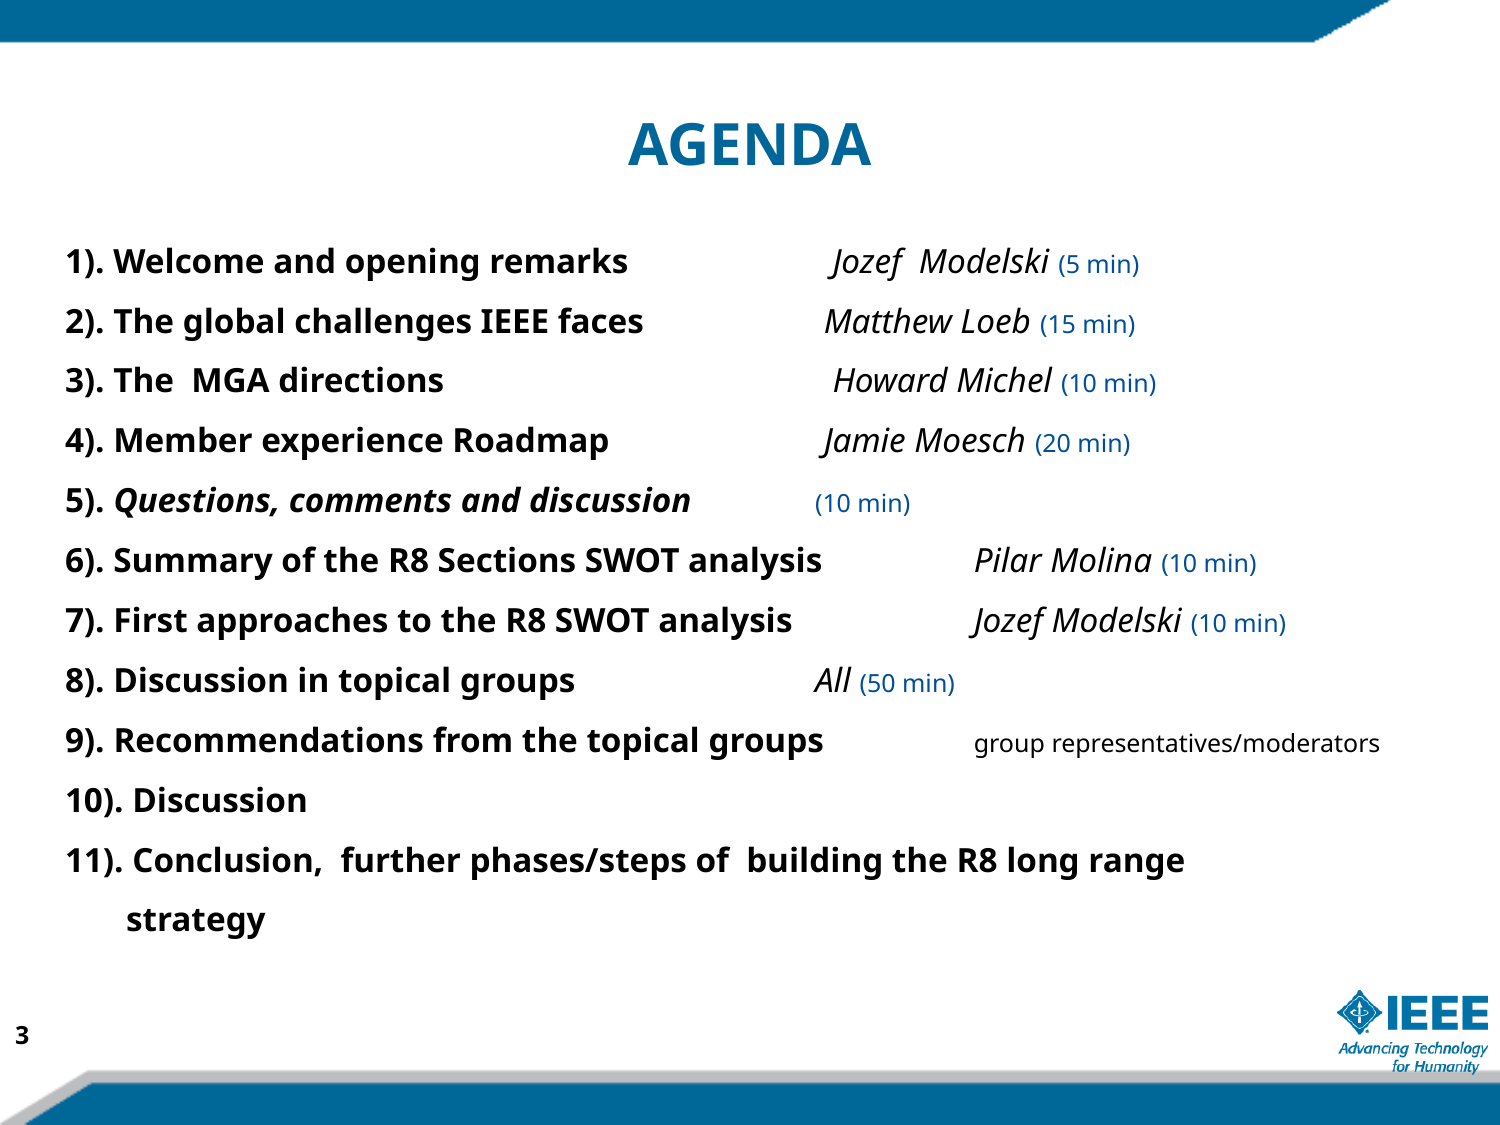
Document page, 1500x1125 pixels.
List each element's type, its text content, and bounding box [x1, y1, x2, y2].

picture [0, 0, 1500, 1125]
title AGENDA [112, 99, 1388, 201]
slide_number 3 [0, 1012, 113, 1073]
list 1). Welcome and opening remarks Jozef Modelski (5 min) 2). The global challenges IEEE faces Matthew Loeb (15 min) 3). The MGA directions Howard Michel (10 min) 4). Member experience Roadmap Jamie Moesch (20 min) 5). Questions, comments and discussion (10 min) 6). Summary of the R8 Sections SWOT analysis Pilar Molina (10 min) 7). First approaches to the R8 SWOT analysis Jozef Modelski (10 min) 8). Discussion in topical groups All (50 min) 9). Recommendations from the topical groups group representatives/moderators 10). Discussion 11). Conclusion, further phases/steps of building the R8 long range strategy [49, 212, 1476, 976]
